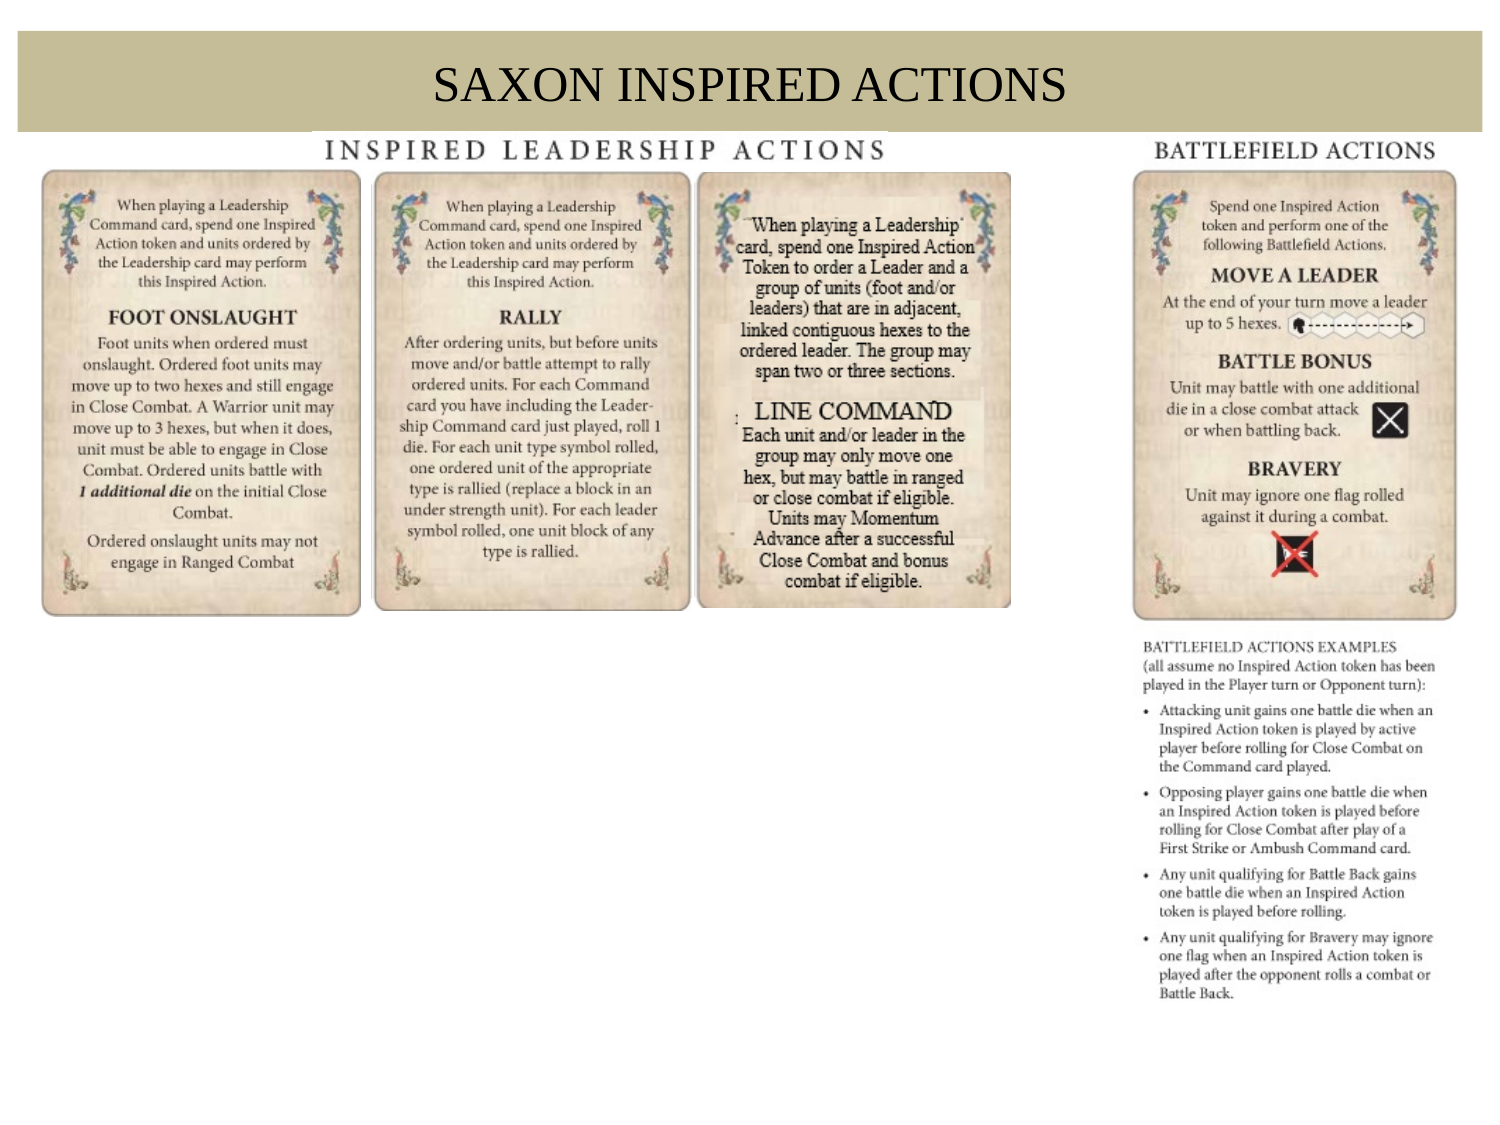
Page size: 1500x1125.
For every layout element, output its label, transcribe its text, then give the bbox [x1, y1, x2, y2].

title SAXON INSPIRED ACTIONS [17, 30, 1483, 132]
picture [1128, 131, 1459, 1007]
picture [312, 131, 889, 164]
picture [371, 168, 692, 611]
picture [41, 167, 361, 617]
picture [694, 172, 1011, 608]
